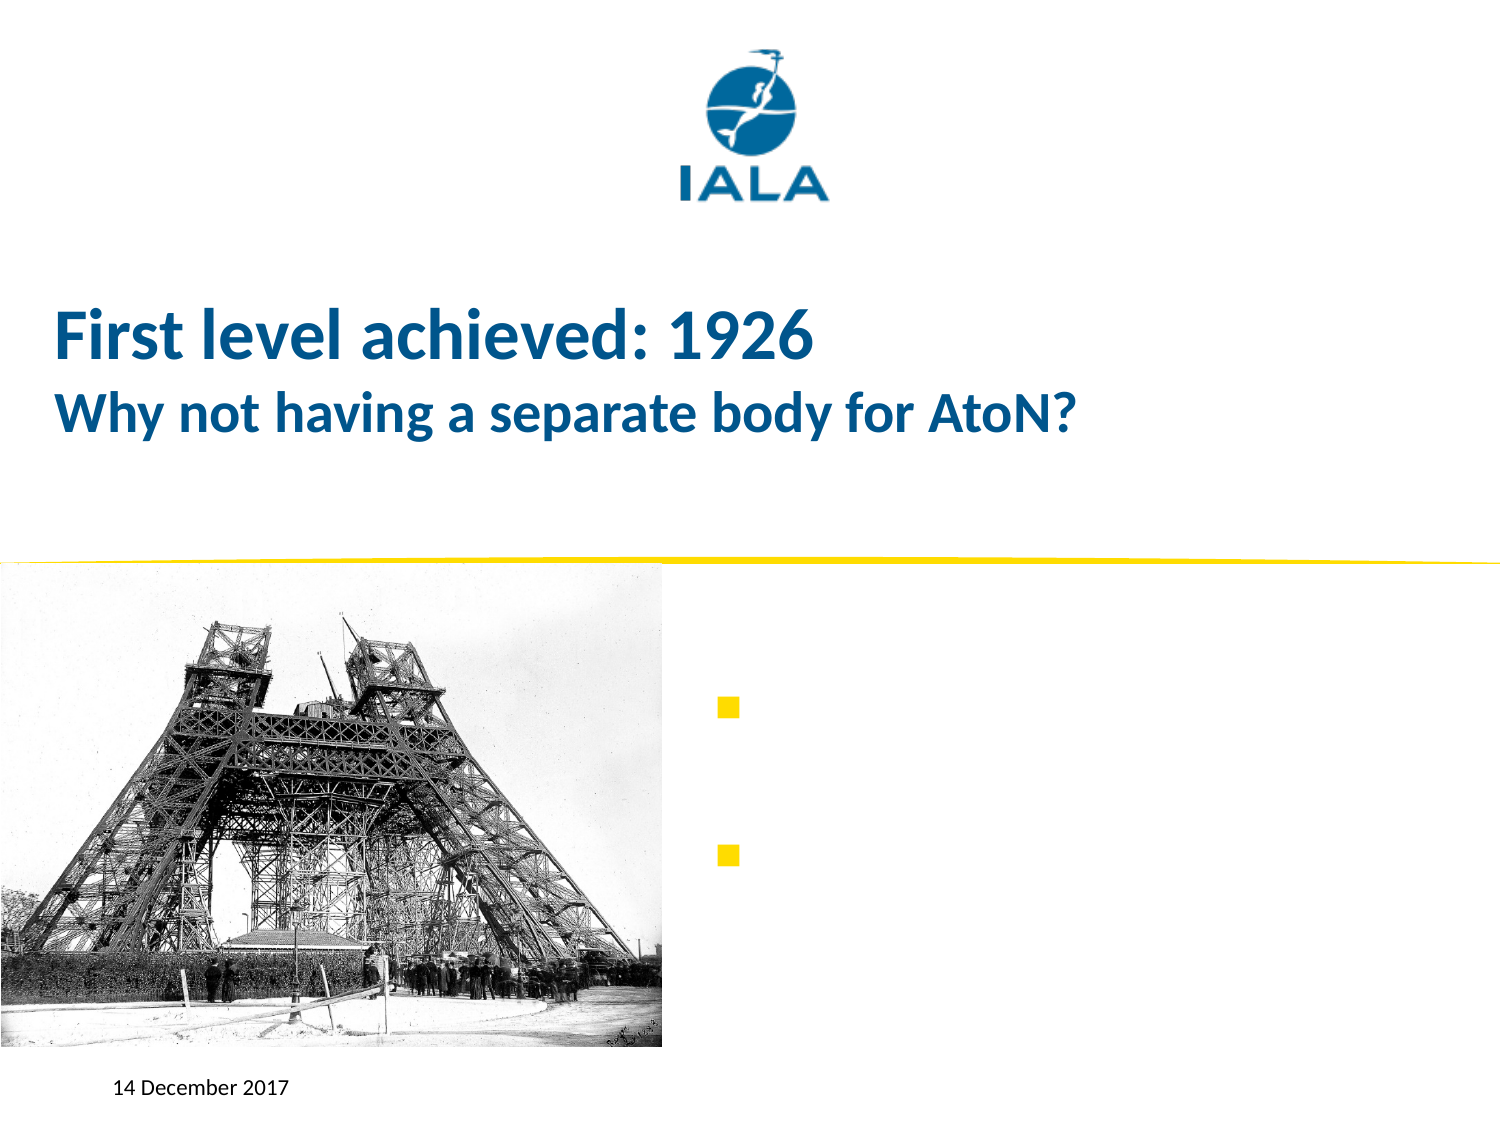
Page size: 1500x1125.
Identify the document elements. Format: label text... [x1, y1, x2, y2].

picture [1, 563, 662, 1048]
title First level achieved: 1926 Why not having a separate body for AtoN? [54, 202, 1330, 445]
list PIANC Congress, London: After 5 congresses with less and less time devoted to AtoN, it might be time to move away from PIANC An informal meeting with the Heads of Lighthouse Authorities agreed to continue holding meetings as a separate, non-governmental entity [714, 586, 1394, 1018]
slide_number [112, 1056, 461, 1125]
